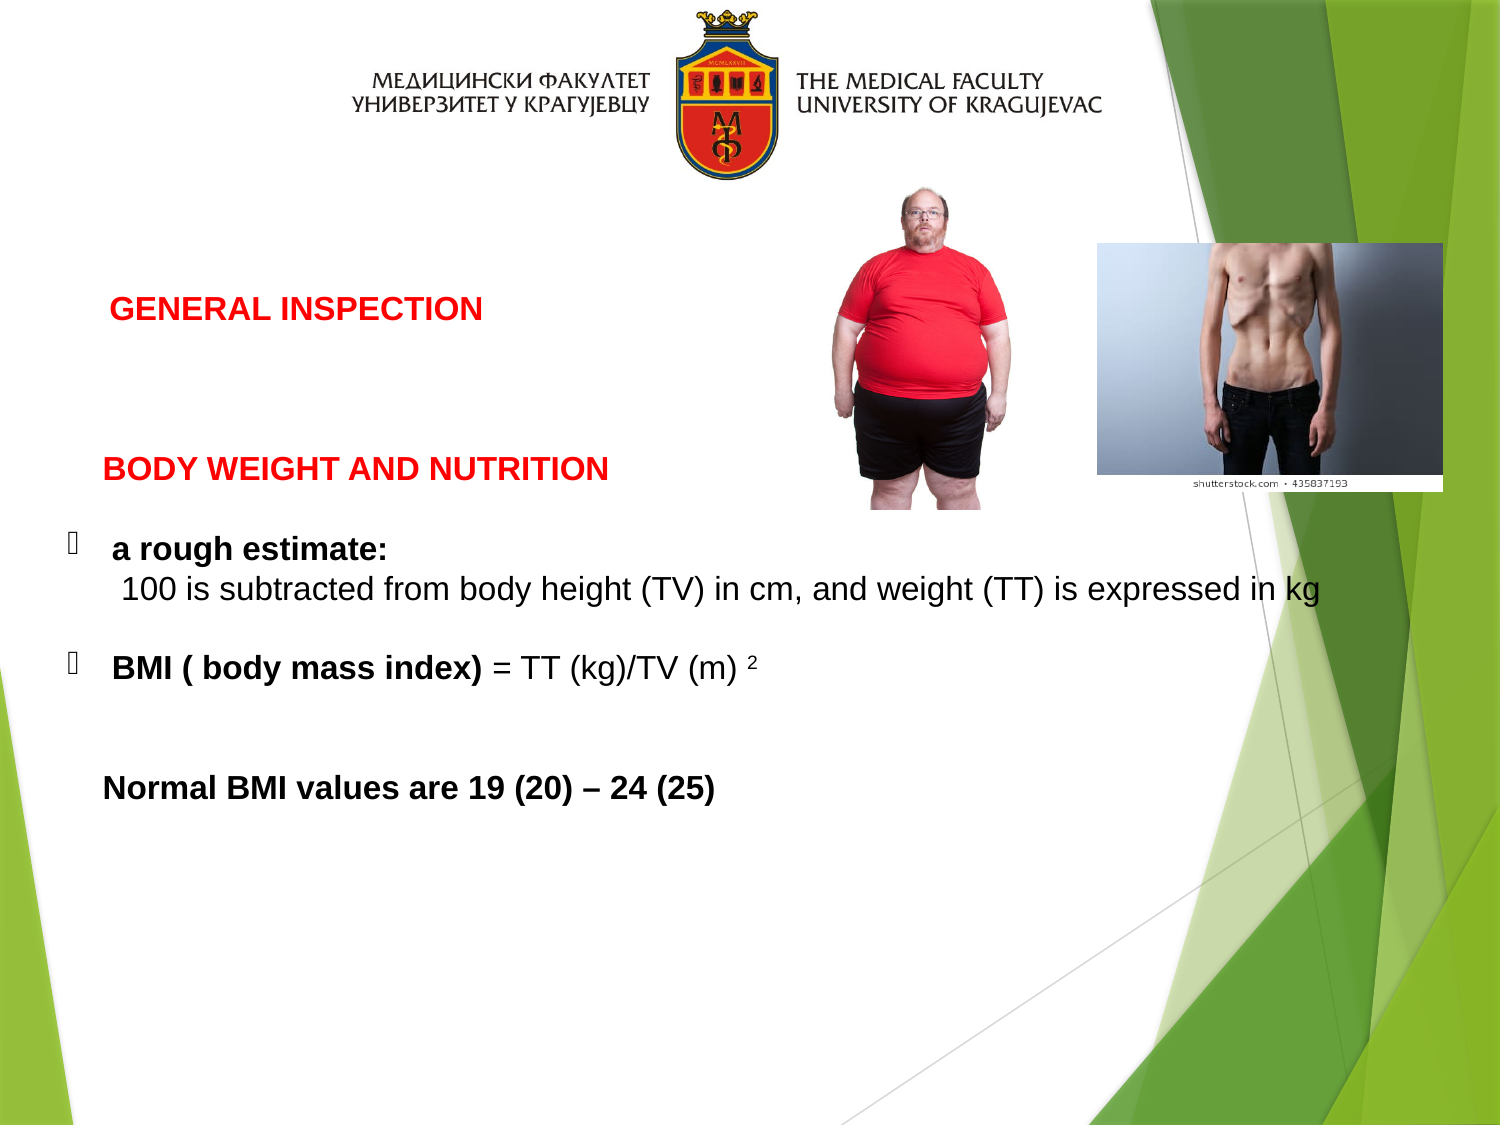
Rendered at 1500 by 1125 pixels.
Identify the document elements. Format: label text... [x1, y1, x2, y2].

picture [328, 0, 1125, 70]
picture [820, 160, 1035, 511]
text_box GENERAL INSPECTION BODY WEIGHT AND NUTRITION a rough estimate: 100 is subtracted from body height (TV) in cm, and weight (TT) is expressed in kg BMI ( body mass index) = TT (kg)/TV (m) 2 Normal BMI values are 19 (20) – 24 (25) [0, 70, 1443, 984]
picture [1096, 242, 1444, 492]
